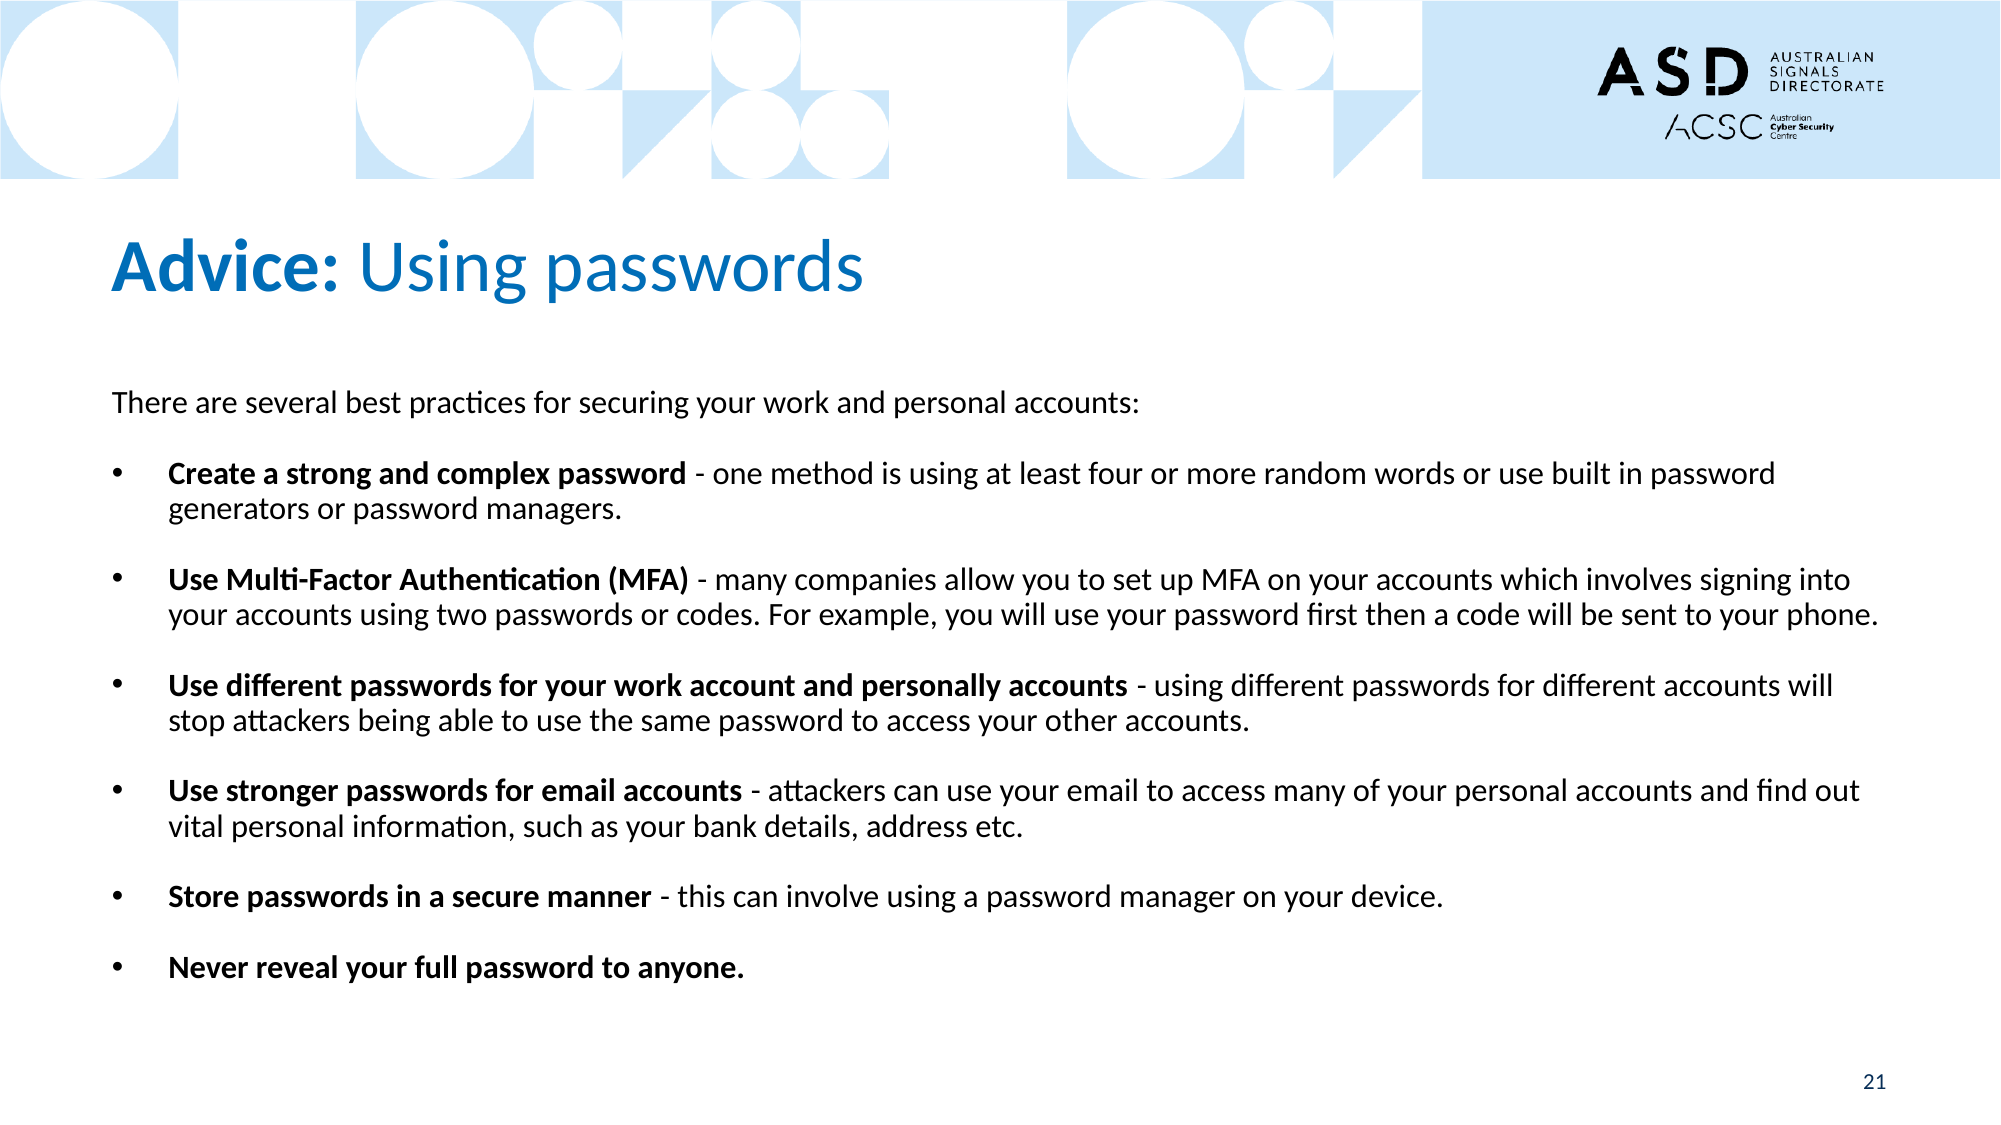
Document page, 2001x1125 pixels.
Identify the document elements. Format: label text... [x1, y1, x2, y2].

slide_number 21 [1799, 1050, 1902, 1111]
title Advice: Using passwords [96, 207, 1902, 328]
picture [0, 0, 2001, 179]
list There are several best practices for securing your work and personal accounts: Create a strong and complex password - one method is using at least four or more random words or use built in password generators or password managers. Use Multi-Factor Authentication (MFA) - many companies allow you to set up MFA on your accounts which involves signing into your accounts using two passwords or codes. For example, you will use your password first then a code will be sent to your phone. Use different passwords for your work account and personally accounts - using different passwords for different accounts will stop attackers being able to use the same password to access your other accounts. Use stronger passwords for email accounts - attackers can use your email to access many of your personal accounts and find out vital personal information, such as your bank details, address etc. Store passwords in a secure manner - this can involve using a password manager on your device. Never reveal your full password to anyone. [96, 378, 1902, 1007]
